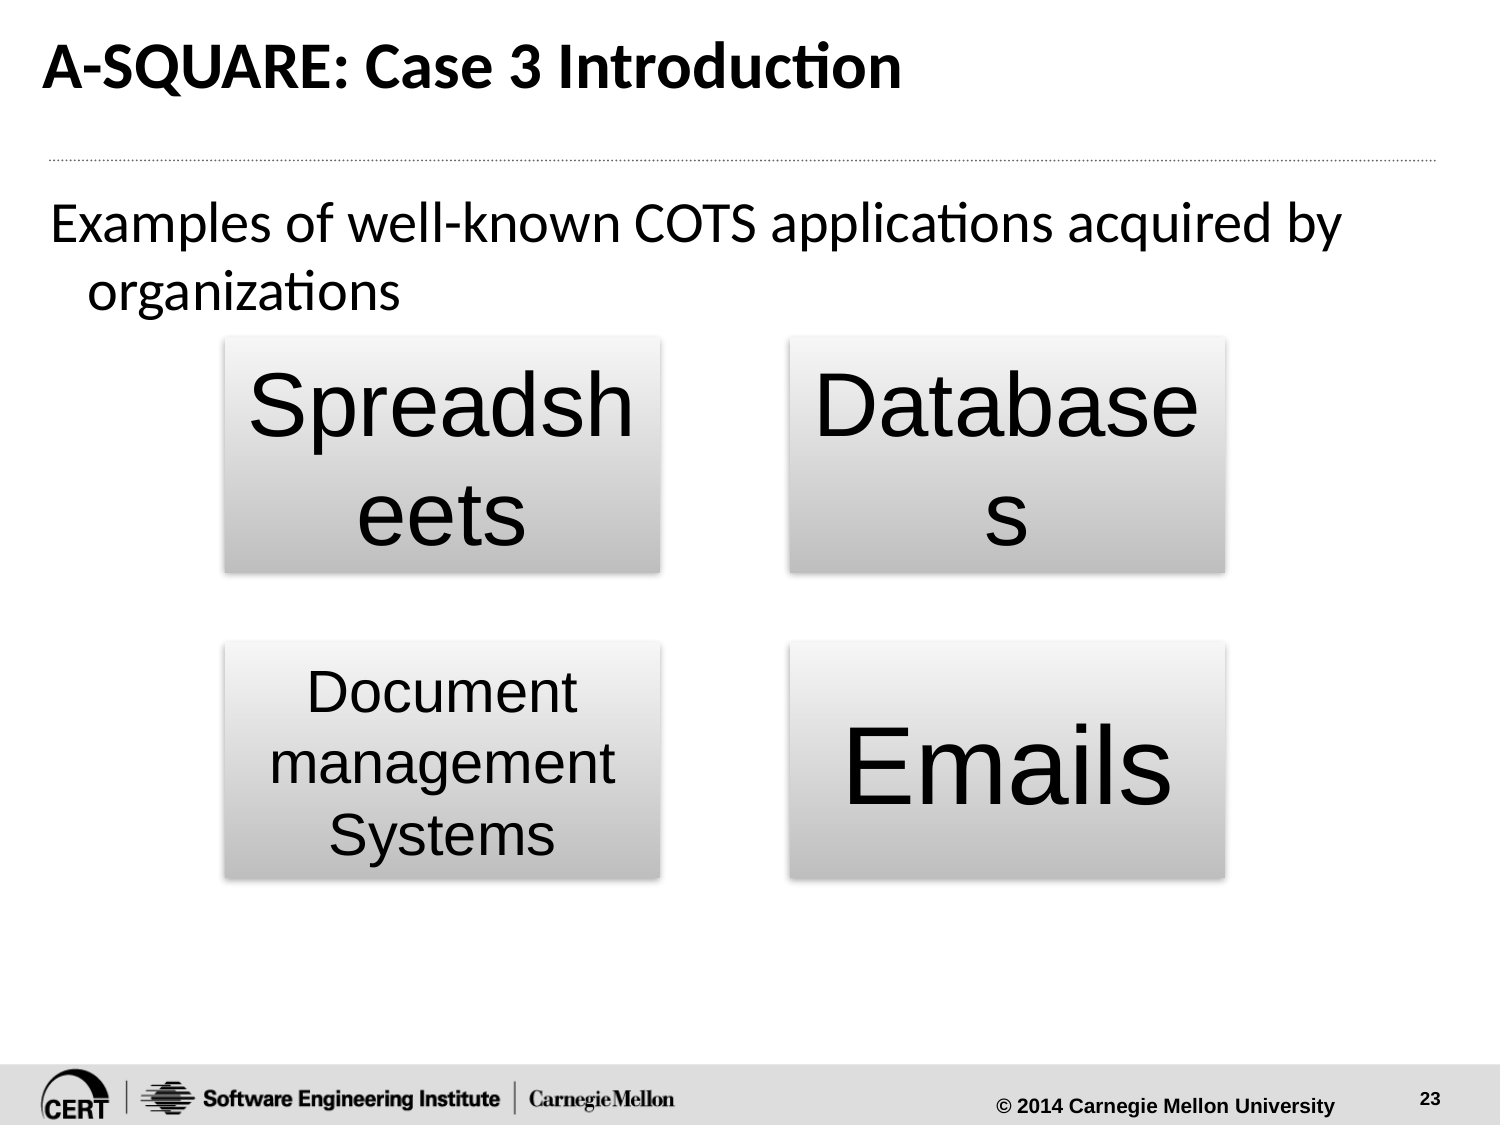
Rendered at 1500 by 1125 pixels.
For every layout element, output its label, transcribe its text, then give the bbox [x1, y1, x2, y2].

picture [24, 1065, 688, 1125]
title A-SQUARE: Case 3 Introduction [42, 37, 1434, 155]
list Examples of well-known COTS applications acquired by organizations [49, 187, 1438, 1001]
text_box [224, 337, 1226, 1005]
